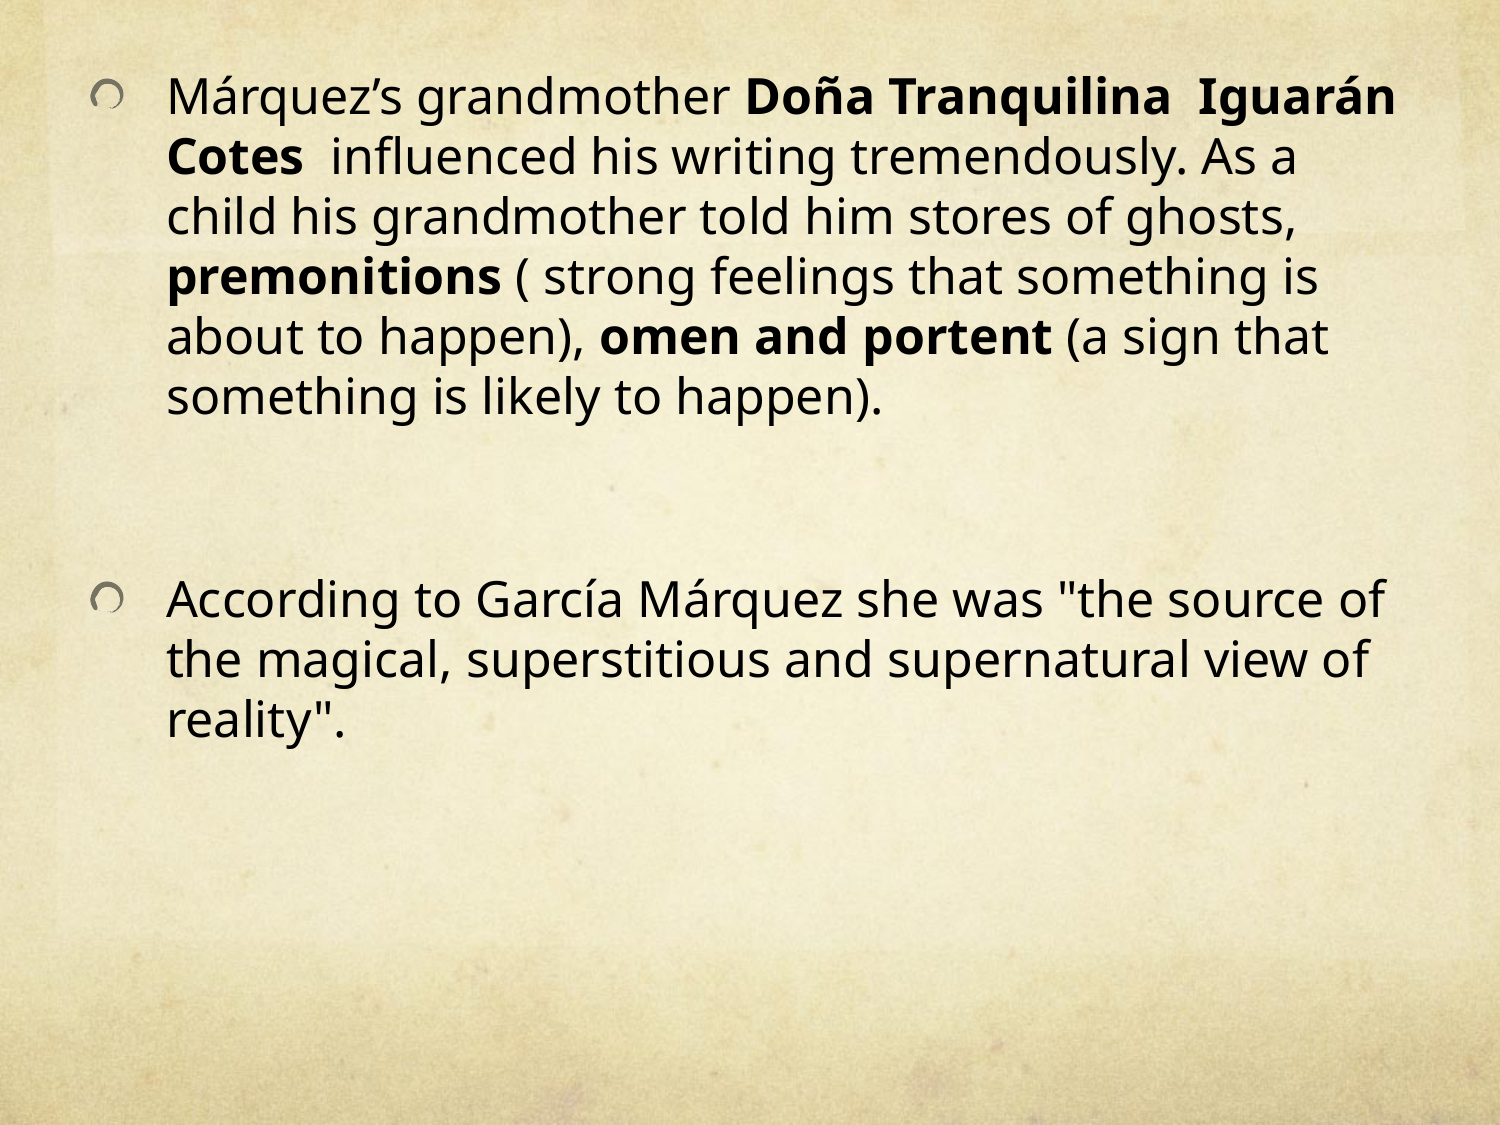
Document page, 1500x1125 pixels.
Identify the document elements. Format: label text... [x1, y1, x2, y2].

list Márquez’s grandmother Doña Tranquilina Iguarán Cotes influenced his writing tremendously. As a child his grandmother told him stores of ghosts, premonitions ( strong feelings that something is about to happen), omen and portent (a sign that something is likely to happen). According to García Márquez she was "the source of the magical, superstitious and supernatural view of reality". [75, 56, 1425, 1057]
picture [0, 0, 1500, 1125]
